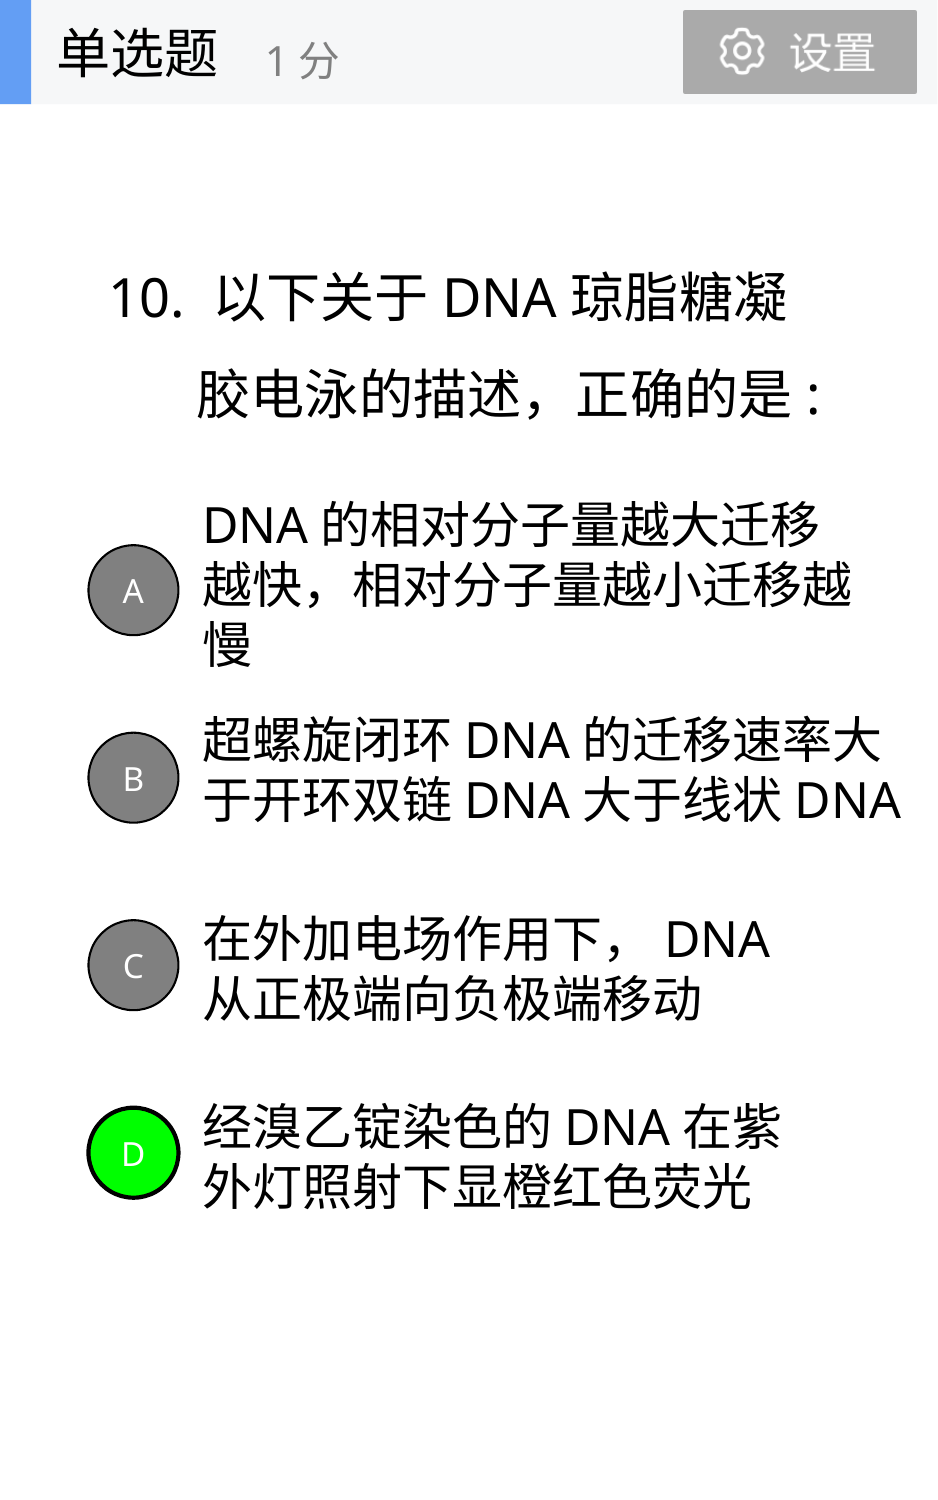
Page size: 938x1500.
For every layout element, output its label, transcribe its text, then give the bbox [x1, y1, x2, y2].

text_box 在外加电场作用下，DNA从正极端向负极端移动 [186, 899, 842, 1036]
text_box 10. 以下关于DNA琼脂糖凝胶电泳的描述，正确的是: [93, 222, 828, 434]
text_box 经溴乙锭染色的DNA在紫外灯照射下显橙红色荧光 [186, 1087, 830, 1223]
text_box C [87, 919, 180, 1012]
text_box DNA的相对分子量越大迁移越快，相对分子量越小迁移越慢 [186, 485, 886, 681]
text_box D [87, 1106, 180, 1199]
text_box 超螺旋闭环DNA的迁移速率大于开环双链DNA大于线状DNA [186, 700, 918, 836]
text_box B [87, 731, 180, 824]
picture [683, 10, 917, 94]
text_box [0, 0, 938, 105]
text_box A [87, 544, 180, 637]
